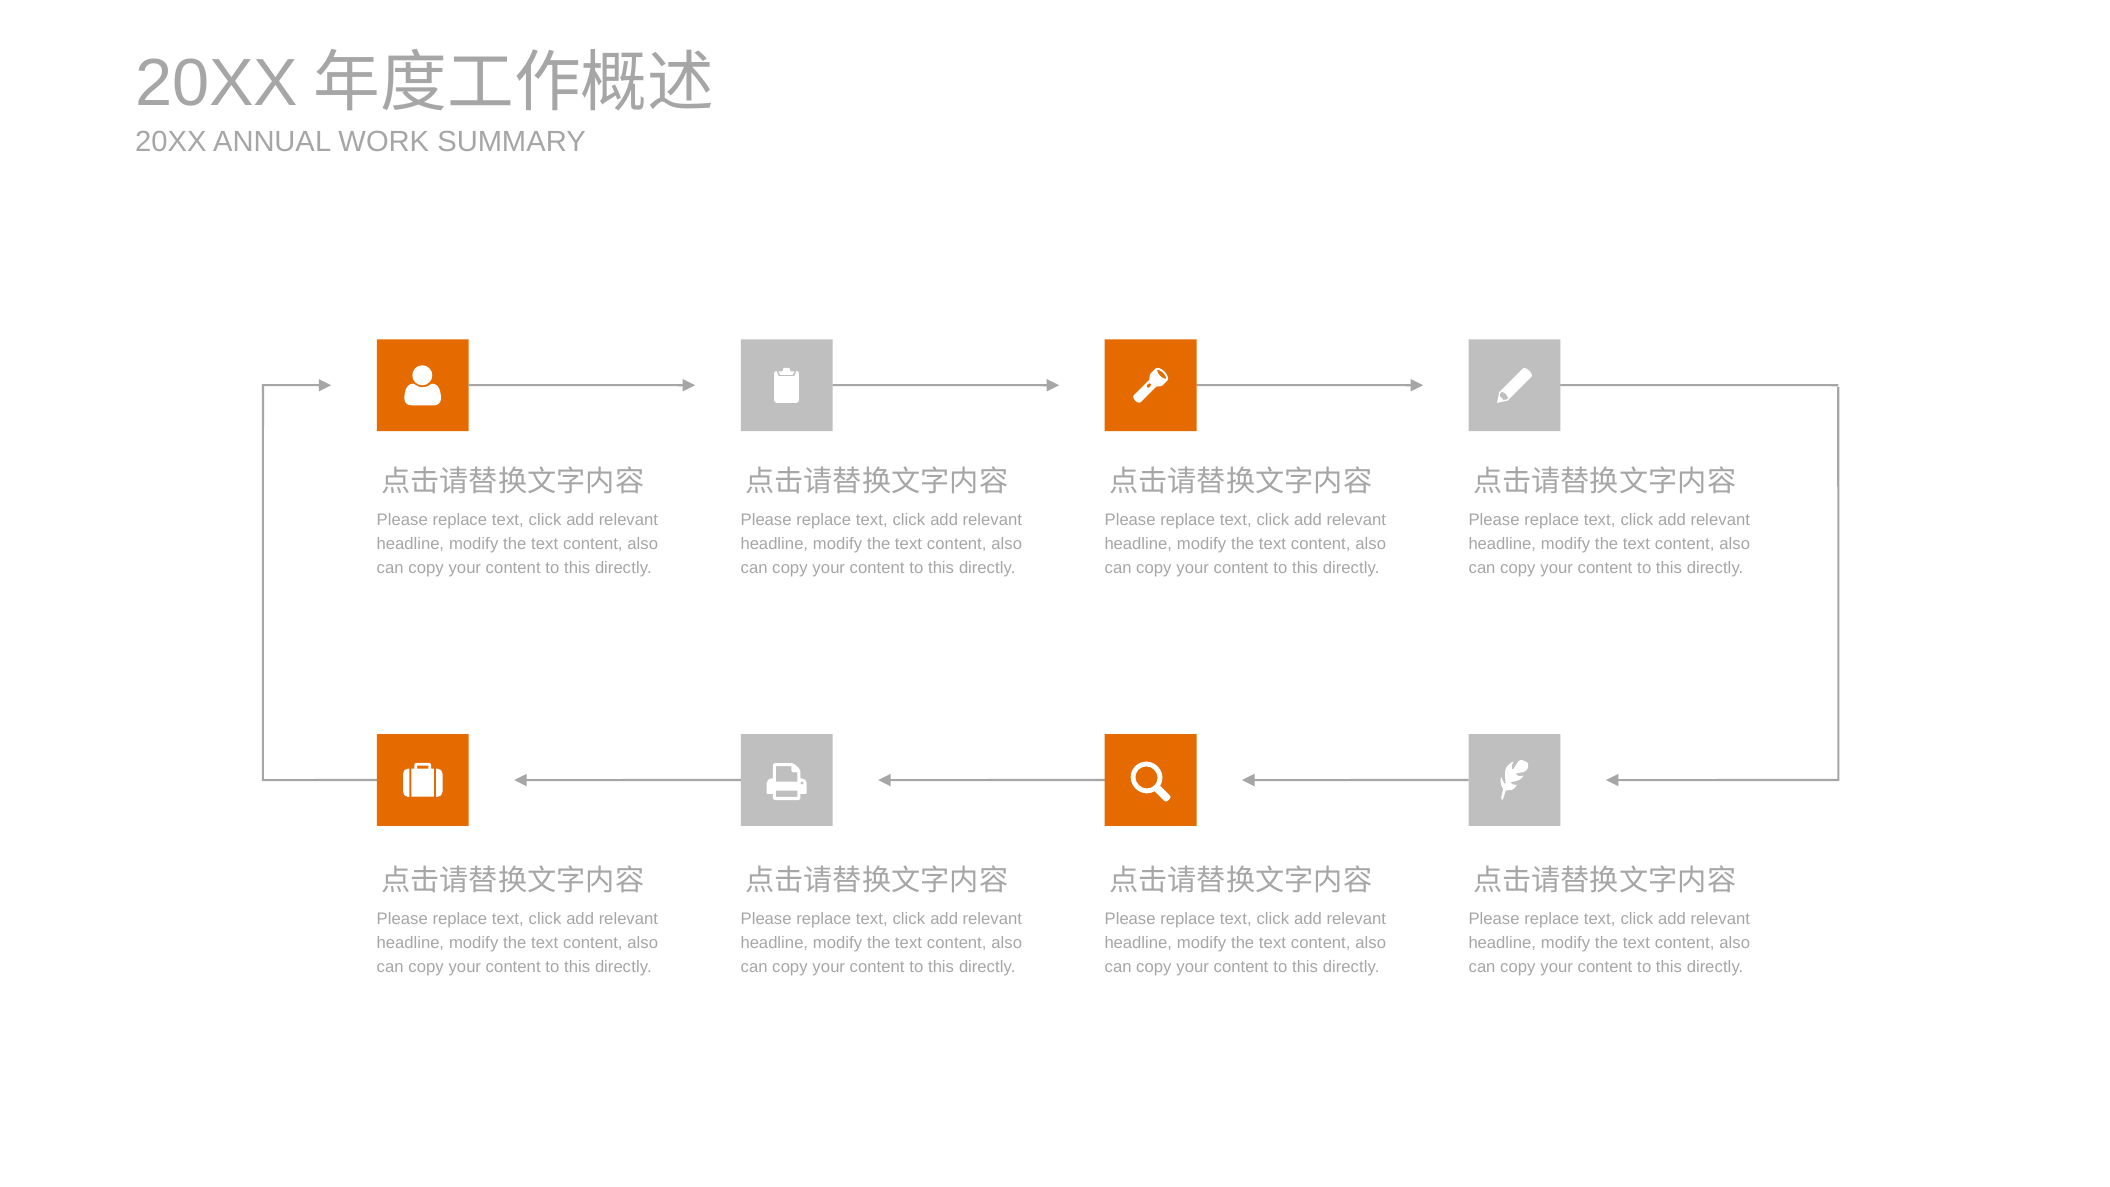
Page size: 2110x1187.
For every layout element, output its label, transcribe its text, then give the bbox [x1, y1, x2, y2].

text_box 点击请替换文字内容 [745, 454, 1109, 497]
text_box 点击请替换文字内容 [1473, 454, 1847, 497]
text_box Please replace text, click add relevant headline, modify the text content, also can copy your content to this directly. [376, 904, 680, 977]
text_box 点击请替换文字内容 [1109, 854, 1473, 897]
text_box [1104, 734, 1197, 826]
text_box Please replace text, click add relevant headline, modify the text content, also can copy your content to this directly. [1468, 904, 1772, 977]
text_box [740, 339, 833, 432]
text_box Please replace text, click add relevant headline, modify the text content, also can copy your content to this directly. [1104, 904, 1408, 977]
text_box Please replace text, click add relevant headline, modify the text content, also can copy your content to this directly. [1468, 504, 1772, 577]
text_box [1468, 339, 1561, 432]
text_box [376, 734, 469, 826]
text_box 点击请替换文字内容 [1473, 854, 1847, 897]
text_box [376, 339, 469, 432]
text_box 点击请替换文字内容 [1109, 454, 1473, 497]
text_box [469, 379, 696, 392]
text_box Please replace text, click add relevant headline, modify the text content, also can copy your content to this directly. [1104, 504, 1408, 577]
text_box [261, 379, 332, 392]
text_box 点击请替换文字内容 [381, 454, 745, 497]
text_box [878, 773, 1104, 787]
text_box [1197, 379, 1424, 392]
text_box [740, 734, 833, 826]
text_box [1606, 773, 1839, 787]
text_box 点击请替换文字内容 [745, 854, 1109, 897]
text_box [833, 379, 1060, 392]
text_box Please replace text, click add relevant headline, modify the text content, also can copy your content to this directly. [740, 504, 1044, 577]
text_box [514, 773, 740, 787]
text_box [1242, 773, 1468, 787]
text_box Please replace text, click add relevant headline, modify the text content, also can copy your content to this directly. [740, 904, 1044, 977]
text_box Please replace text, click add relevant headline, modify the text content, also can copy your content to this directly. [376, 504, 680, 577]
text_box 点击请替换文字内容 [381, 854, 745, 897]
text_box 20XX年度工作概述 [135, 38, 783, 119]
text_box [1104, 339, 1197, 432]
text_box 20XX ANNUAL WORK SUMMARY [135, 122, 596, 158]
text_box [1468, 734, 1561, 826]
